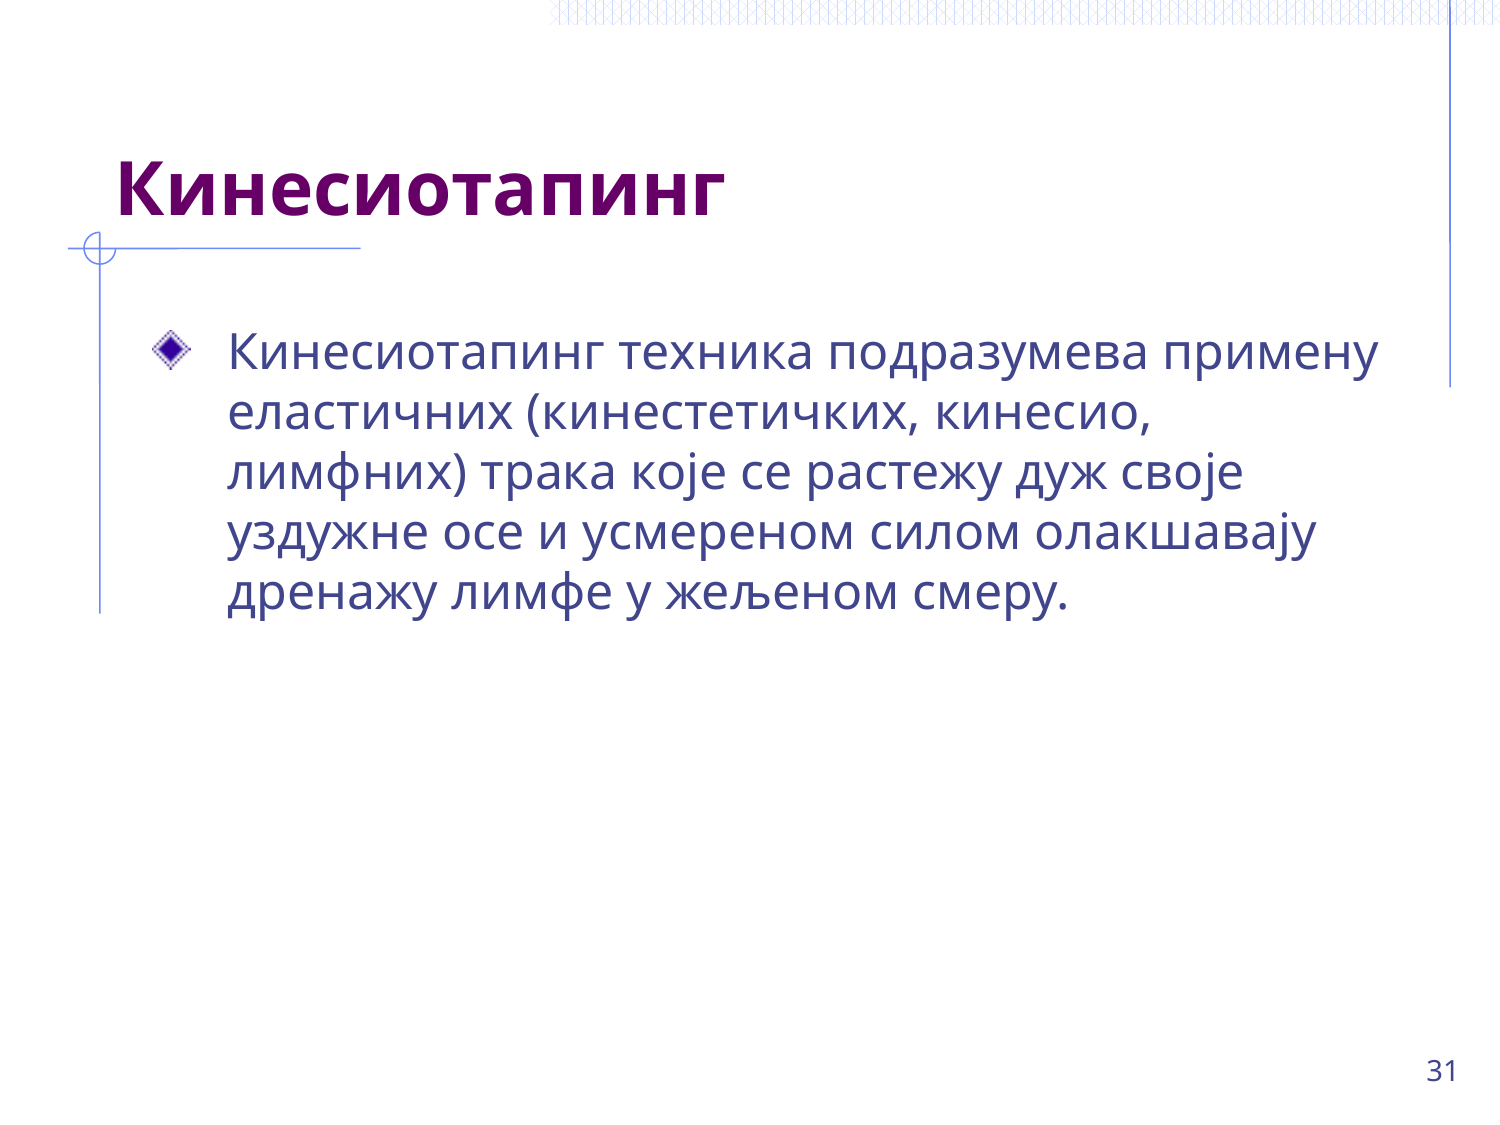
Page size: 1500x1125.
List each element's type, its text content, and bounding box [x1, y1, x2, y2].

title Кинесиотапинг [99, 49, 1376, 238]
list Кинесиотапинг техника подразумева примену еластичних (кинестетичких, кинесио, лимфних) трака које се растежу дуж своје уздужне осе и усмереном силом олакшавају дренажу лимфе у жељеном смеру. [137, 312, 1413, 988]
picture [152, 330, 191, 370]
slide_number 31 [1162, 1025, 1475, 1100]
